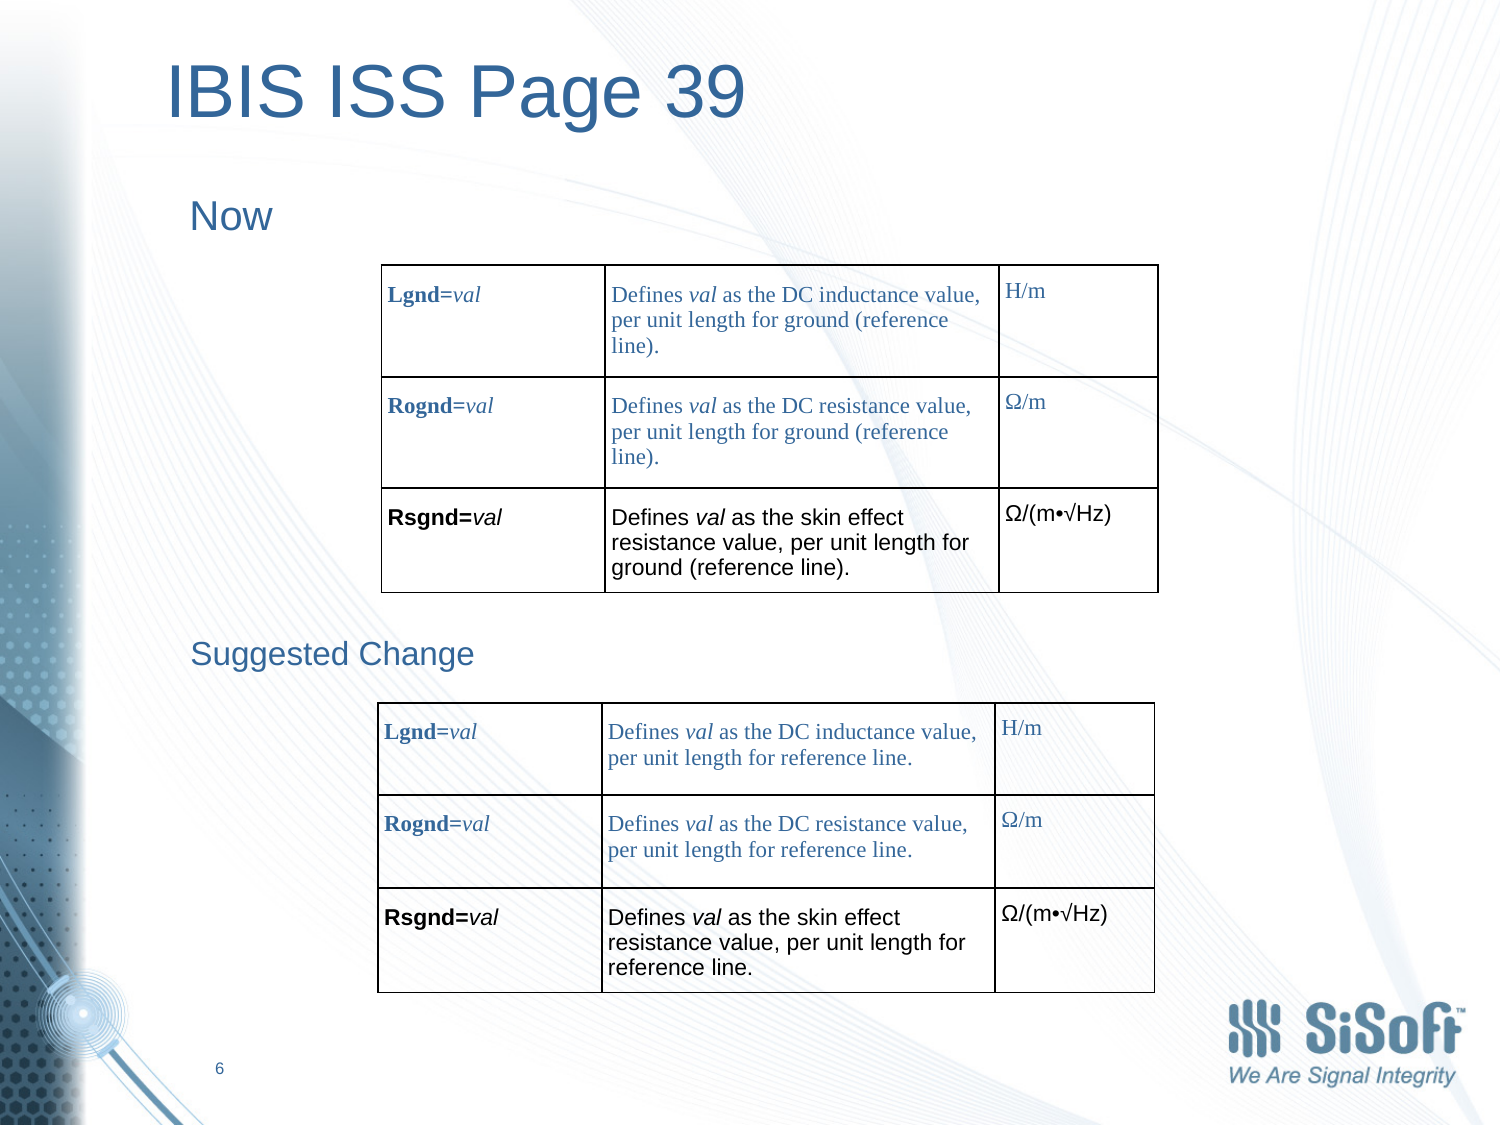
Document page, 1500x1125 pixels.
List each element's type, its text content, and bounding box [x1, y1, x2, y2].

table_cell Ω/(m•√Hz) [996, 889, 1154, 992]
table_header Lgnd=val [379, 704, 601, 794]
table_cell Defines val as the DC resistance value, per unit length for reference line. [603, 796, 994, 887]
table_cell Rsgnd=val [382, 489, 604, 592]
table_cell Defines val as the DC resistance value, per unit length for ground (reference line). [606, 378, 998, 487]
picture [0, 0, 1500, 1125]
table_cell Ω/(m•√Hz) [1000, 489, 1157, 592]
table_header Defines val as the DC inductance value, per unit length for ground (reference line). [606, 266, 998, 376]
table_cell Ω/m [1000, 378, 1157, 487]
table_cell Rognd=val [379, 796, 601, 887]
table_header Lgnd=val [382, 266, 604, 376]
table_cell Rognd=val [382, 378, 604, 487]
table_cell Rsgnd=val [379, 889, 601, 992]
table_header H/m [1000, 266, 1157, 376]
footer 6 [200, 1050, 975, 1104]
table_header Defines val as the DC inductance value, per unit length for reference line. [603, 704, 994, 794]
table_header H/m [996, 704, 1154, 794]
table_cell Ω/m [996, 796, 1154, 887]
text_box Suggested Change [175, 624, 491, 680]
table_cell Defines val as the skin effect resistance value, per unit length for reference line. [603, 889, 994, 992]
table_cell Defines val as the skin effect resistance value, per unit length for ground (reference line). [606, 489, 998, 592]
title IBIS ISS Page 39 [150, 24, 1300, 150]
text_box Now [174, 181, 289, 247]
